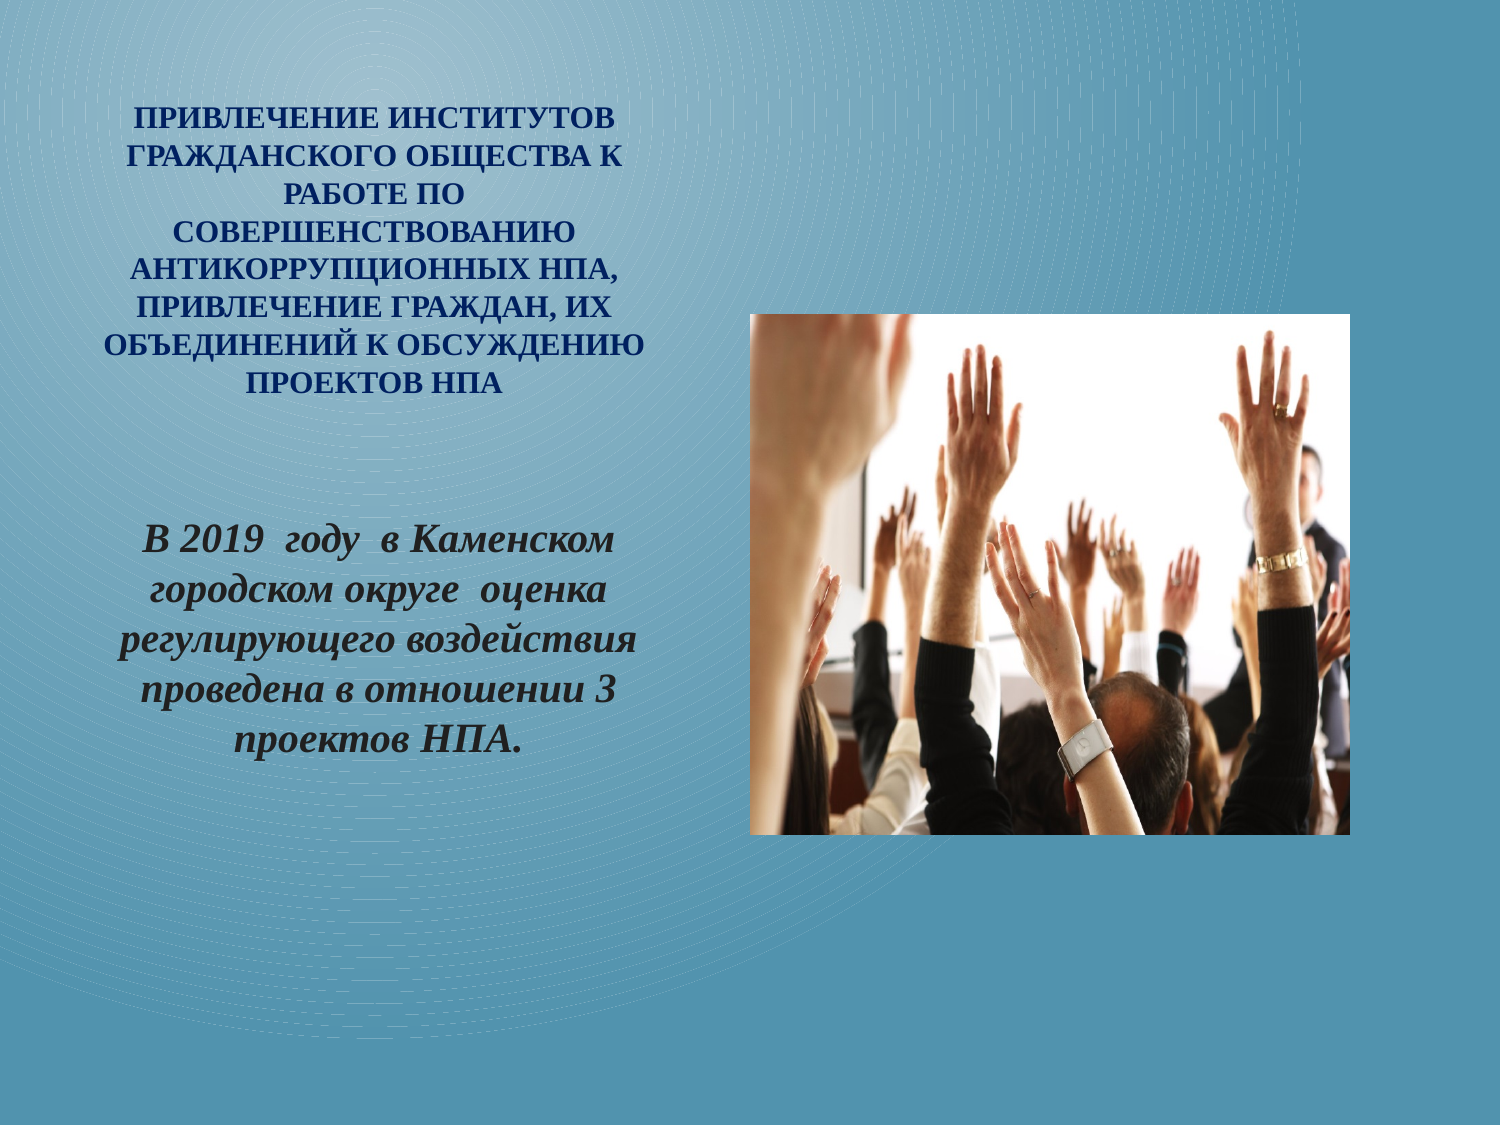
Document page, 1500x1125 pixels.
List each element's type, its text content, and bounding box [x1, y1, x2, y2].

list В 2019 году в Каменском городском округе оценка регулирующего воздействия проведена в отношении 3 проектов НПА. [81, 503, 677, 894]
title Привлечение институтов гражданского общества к работе по совершенствованию антикоррупционных НПА, привлечение граждан, их объединений к обсуждению проектов НПА [76, 90, 672, 435]
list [749, 314, 1350, 835]
